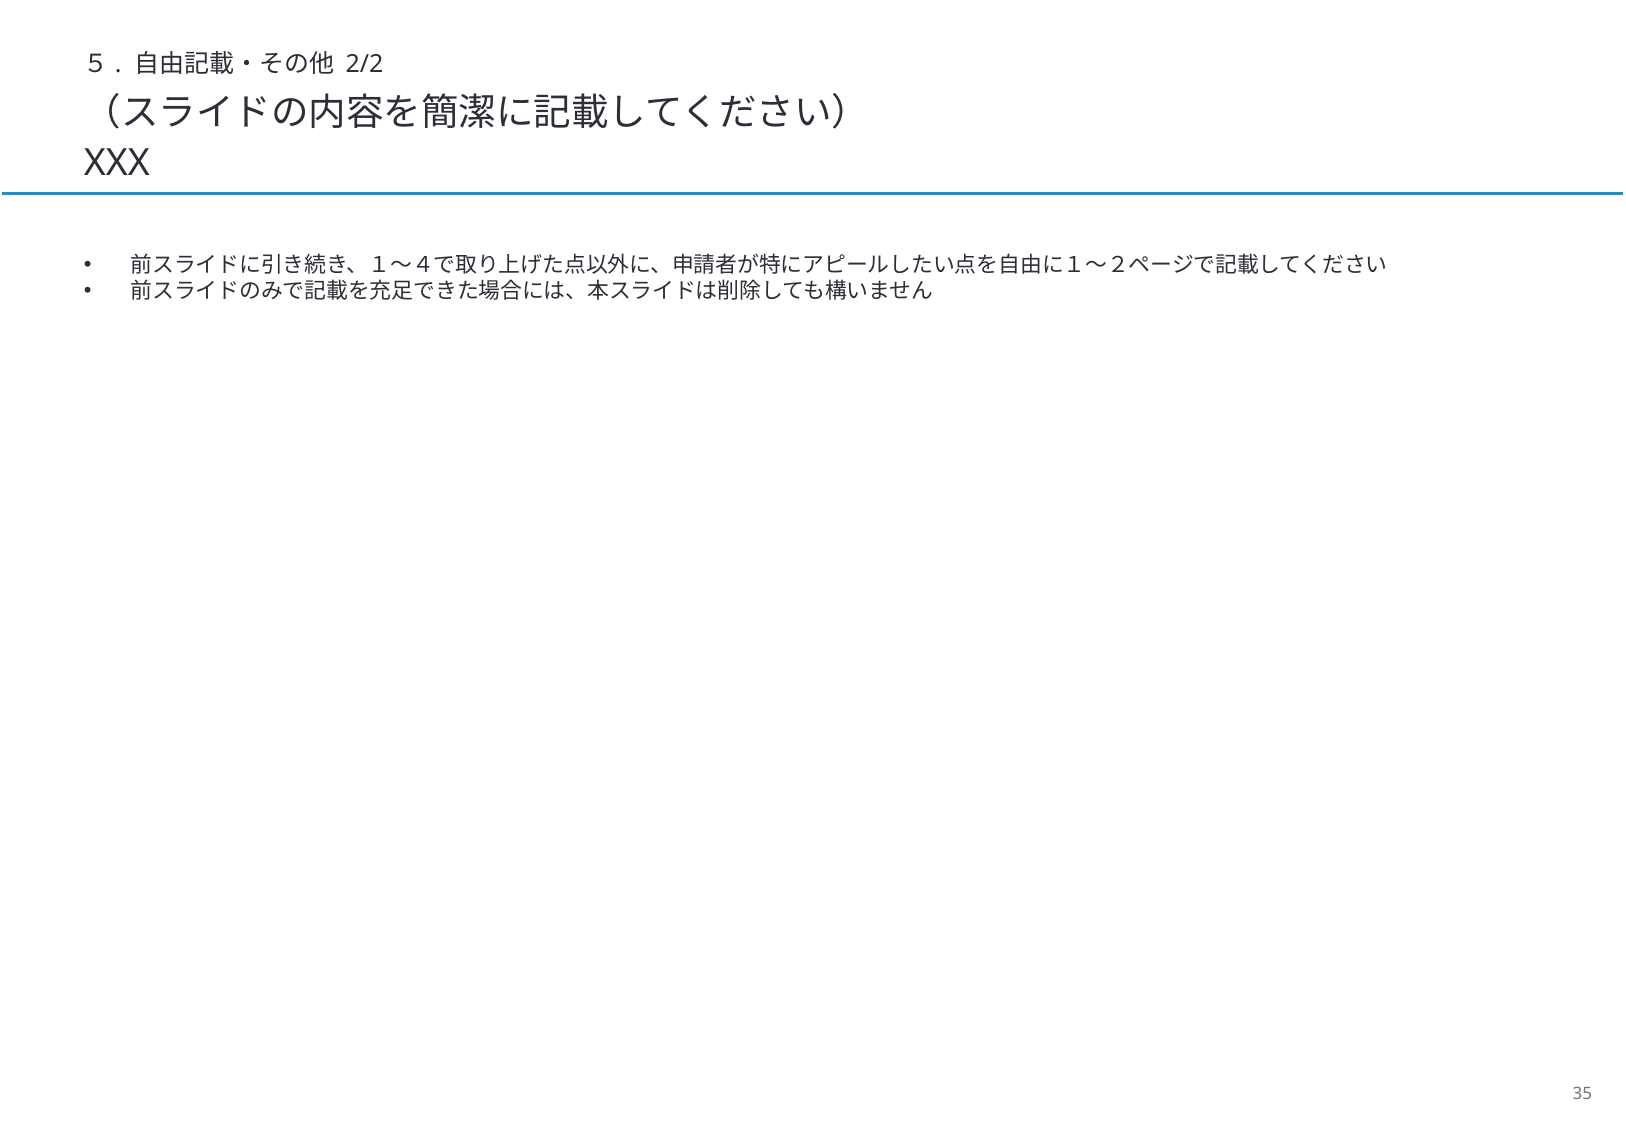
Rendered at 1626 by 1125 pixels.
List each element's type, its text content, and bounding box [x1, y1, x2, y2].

list （スライドの内容を簡潔に記載してください） XXX [84, 83, 1543, 183]
list ５. 自由記載・その他 2/2 [84, 40, 1543, 82]
list 前スライドに引き続き、１～４で取り上げた点以外に、申請者が特にアピールしたい点を自由に１～２ページで記載してください 前スライドのみで記載を充足できた場合には、本スライドは削除しても構いません [84, 243, 1543, 1065]
